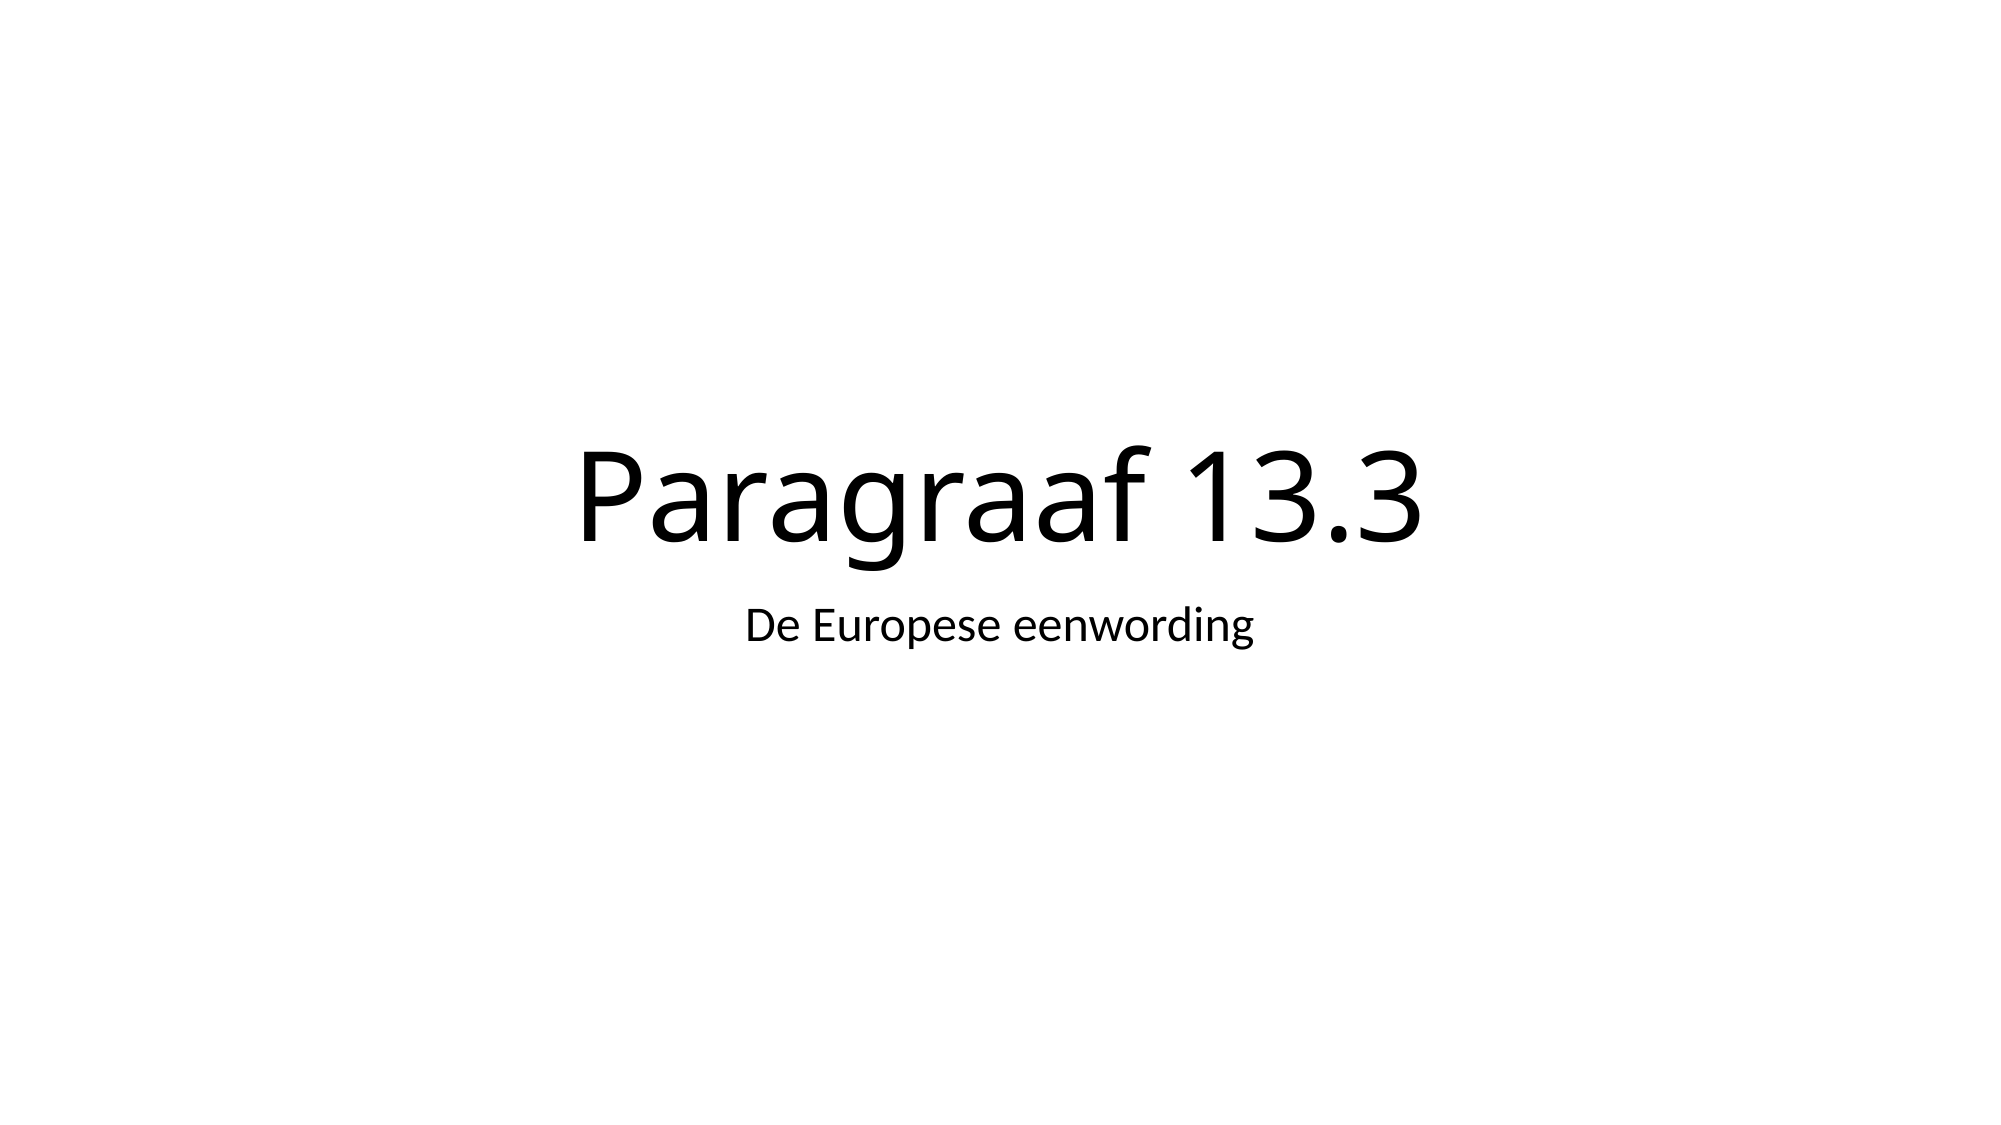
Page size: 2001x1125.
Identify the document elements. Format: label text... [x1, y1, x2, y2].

title Paragraaf 13.3 [249, 184, 1750, 576]
subtitle De Europese eenwording [249, 590, 1750, 863]
